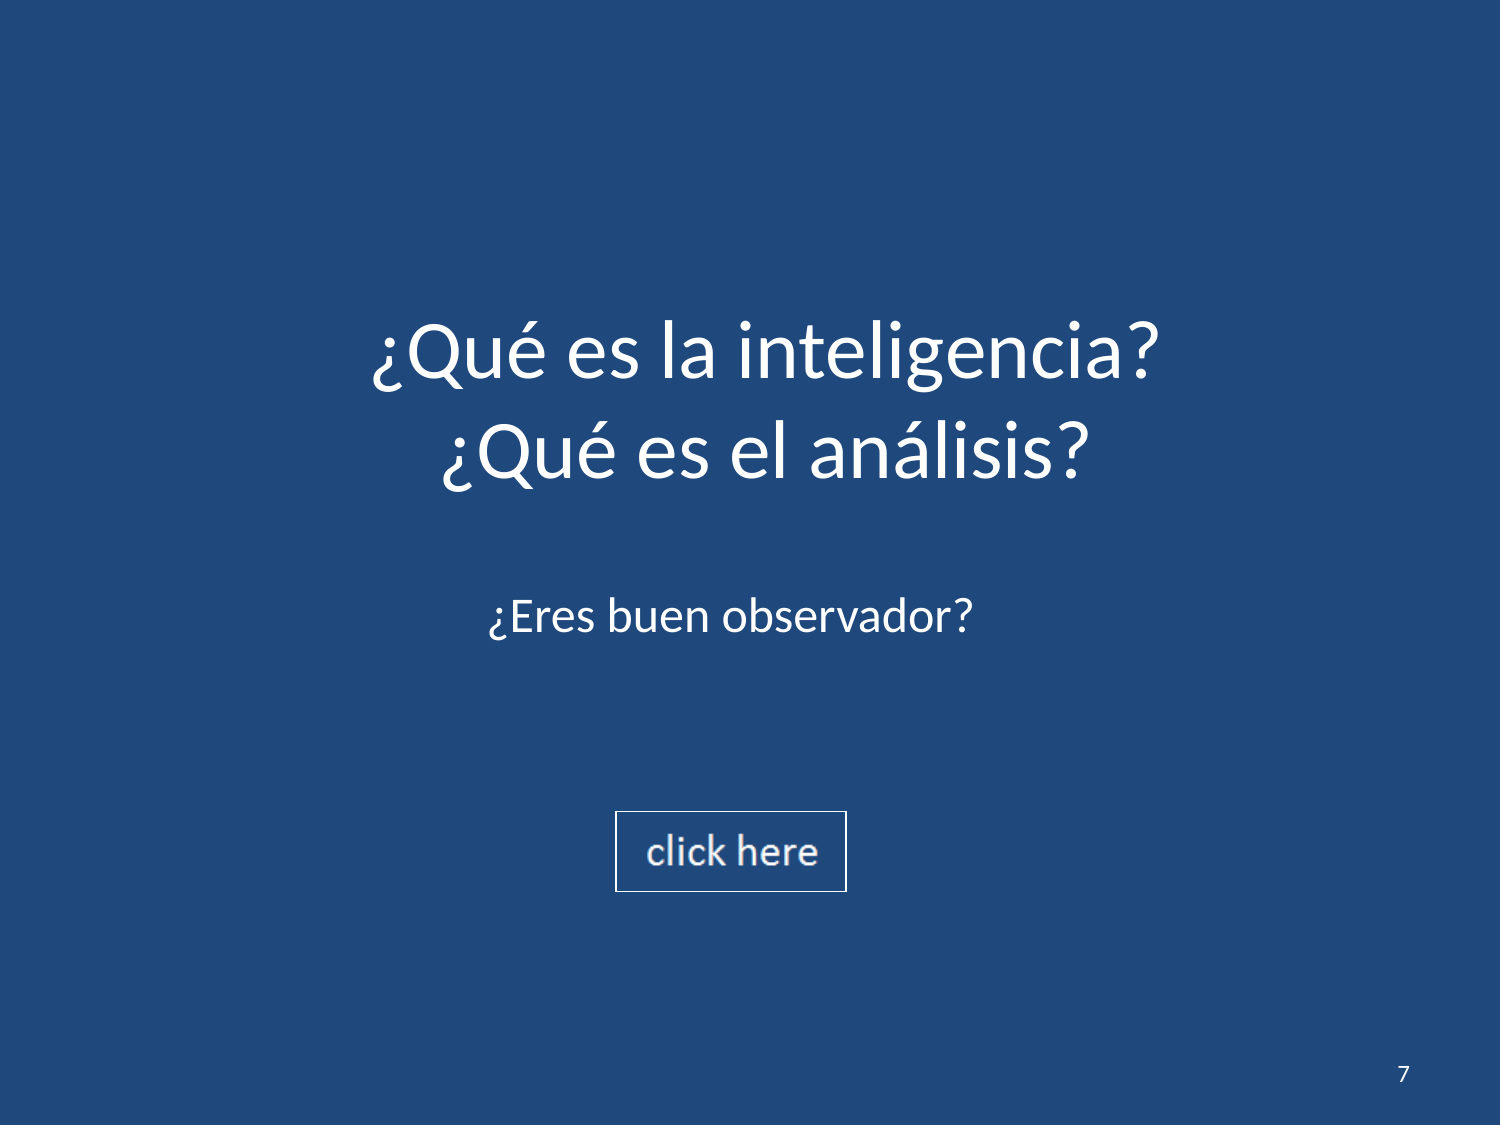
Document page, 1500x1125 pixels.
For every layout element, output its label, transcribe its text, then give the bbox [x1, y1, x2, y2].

text_box ¿Qué es la inteligencia? ¿Qué es el análisis? [353, 287, 1178, 503]
text_box ¿Eres buen observador? [471, 574, 991, 740]
picture [616, 812, 846, 891]
slide_number 7 [1074, 1042, 1425, 1103]
